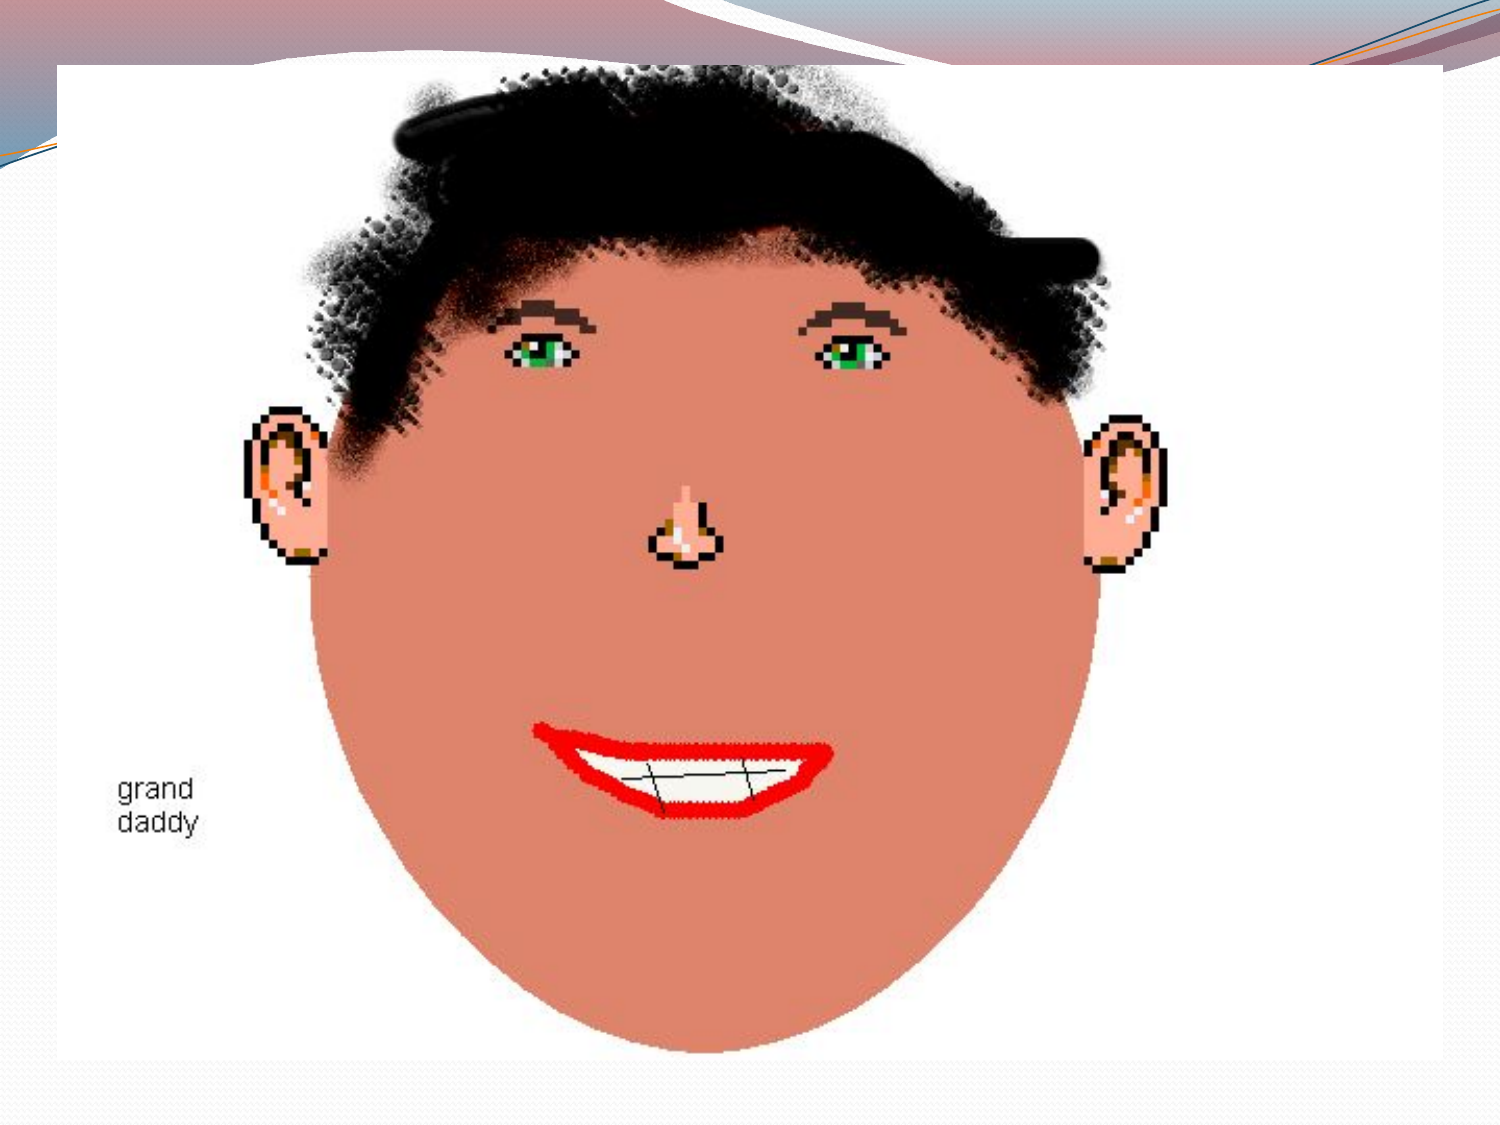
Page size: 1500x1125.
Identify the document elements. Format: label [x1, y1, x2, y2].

picture [56, 65, 1443, 1060]
